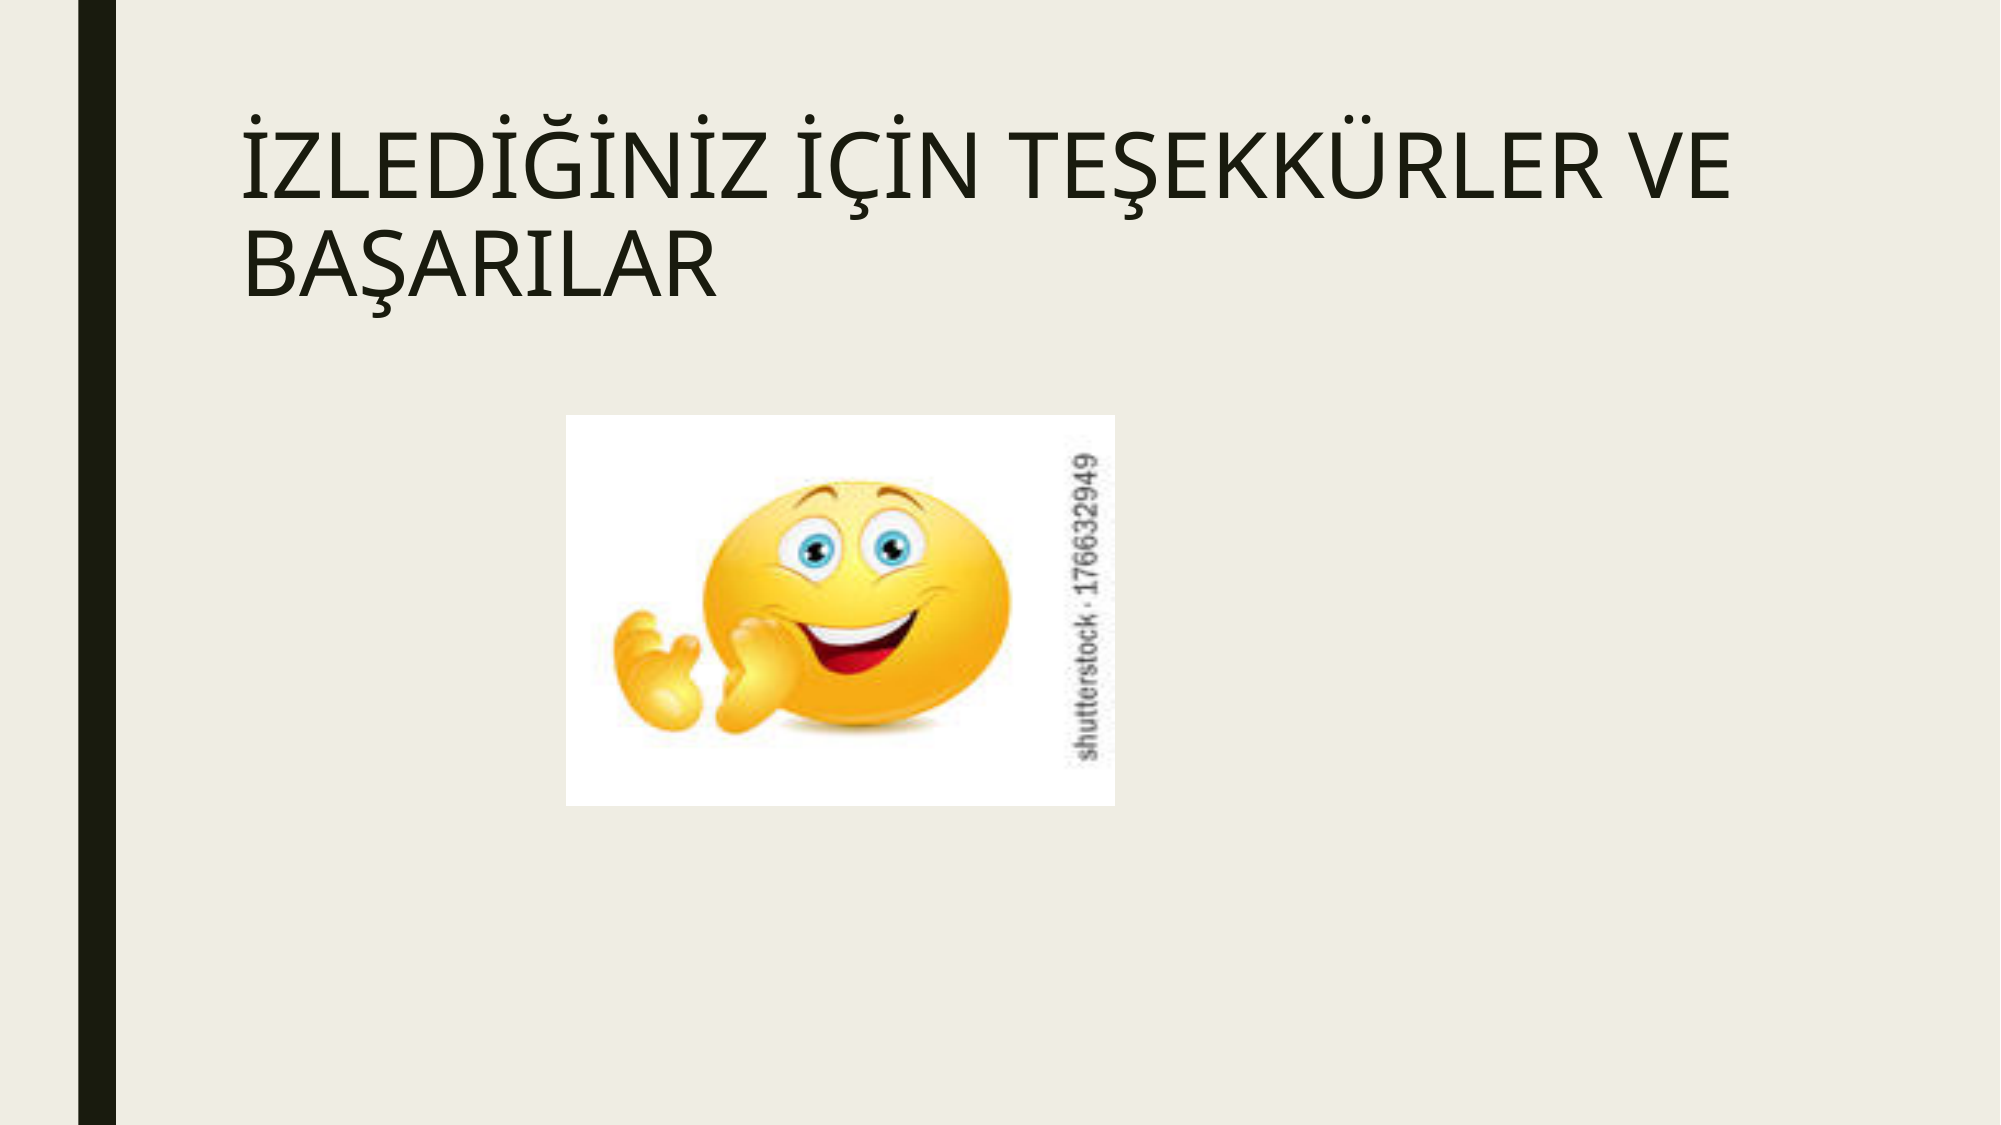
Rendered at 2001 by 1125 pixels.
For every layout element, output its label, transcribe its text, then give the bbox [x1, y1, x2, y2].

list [566, 415, 1115, 806]
title İZLEDİĞİNİZ İÇİN TEŞEKKÜRLER VE BAŞARILAR [225, 112, 1800, 357]
